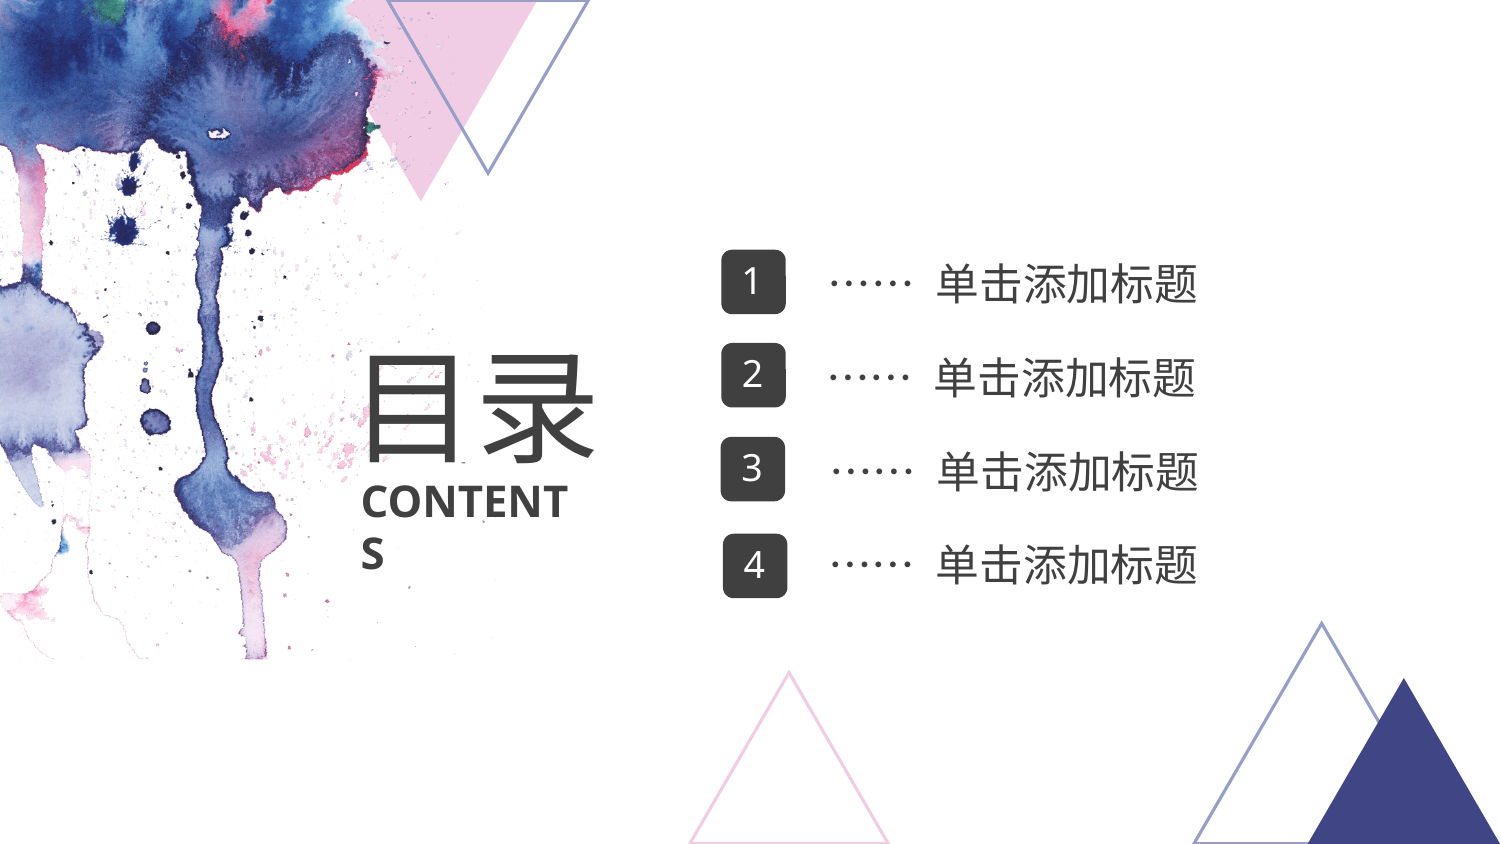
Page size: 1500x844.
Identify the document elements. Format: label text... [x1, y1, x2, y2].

text_box [1306, 675, 1500, 844]
text_box [1192, 621, 1378, 844]
text_box …… 单击添加标题 [813, 249, 1252, 317]
picture [0, 0, 524, 693]
text_box 目录 [486, 321, 638, 486]
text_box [716, 342, 789, 408]
text_box CONTENTS [486, 486, 605, 586]
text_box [716, 249, 789, 315]
text_box [486, 0, 590, 176]
text_box …… 单击添加标题 [813, 529, 1264, 598]
text_box …… 单击添加标题 [811, 342, 1237, 411]
text_box …… 单击添加标题 [814, 436, 1254, 505]
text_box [716, 436, 789, 502]
text_box [688, 670, 890, 844]
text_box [718, 533, 791, 599]
